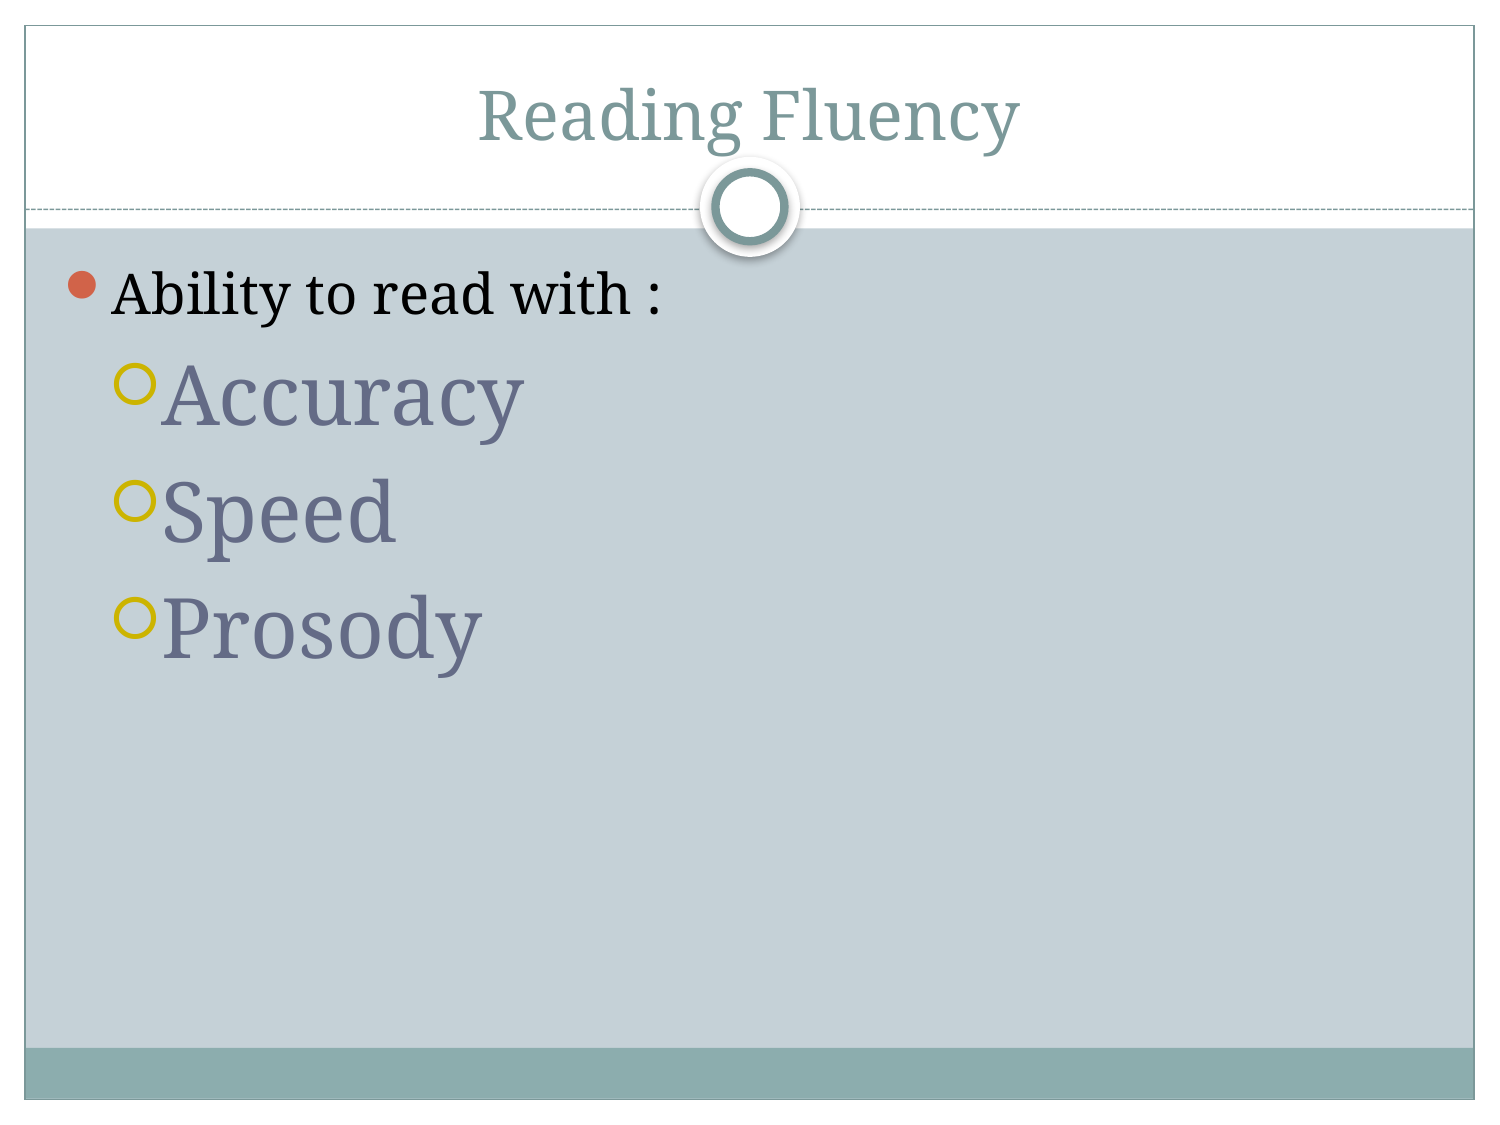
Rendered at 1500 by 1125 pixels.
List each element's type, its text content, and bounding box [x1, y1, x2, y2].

title Reading Fluency [49, 37, 1450, 162]
list Ability to read with : Accuracy Speed Prosody [49, 250, 1445, 1001]
